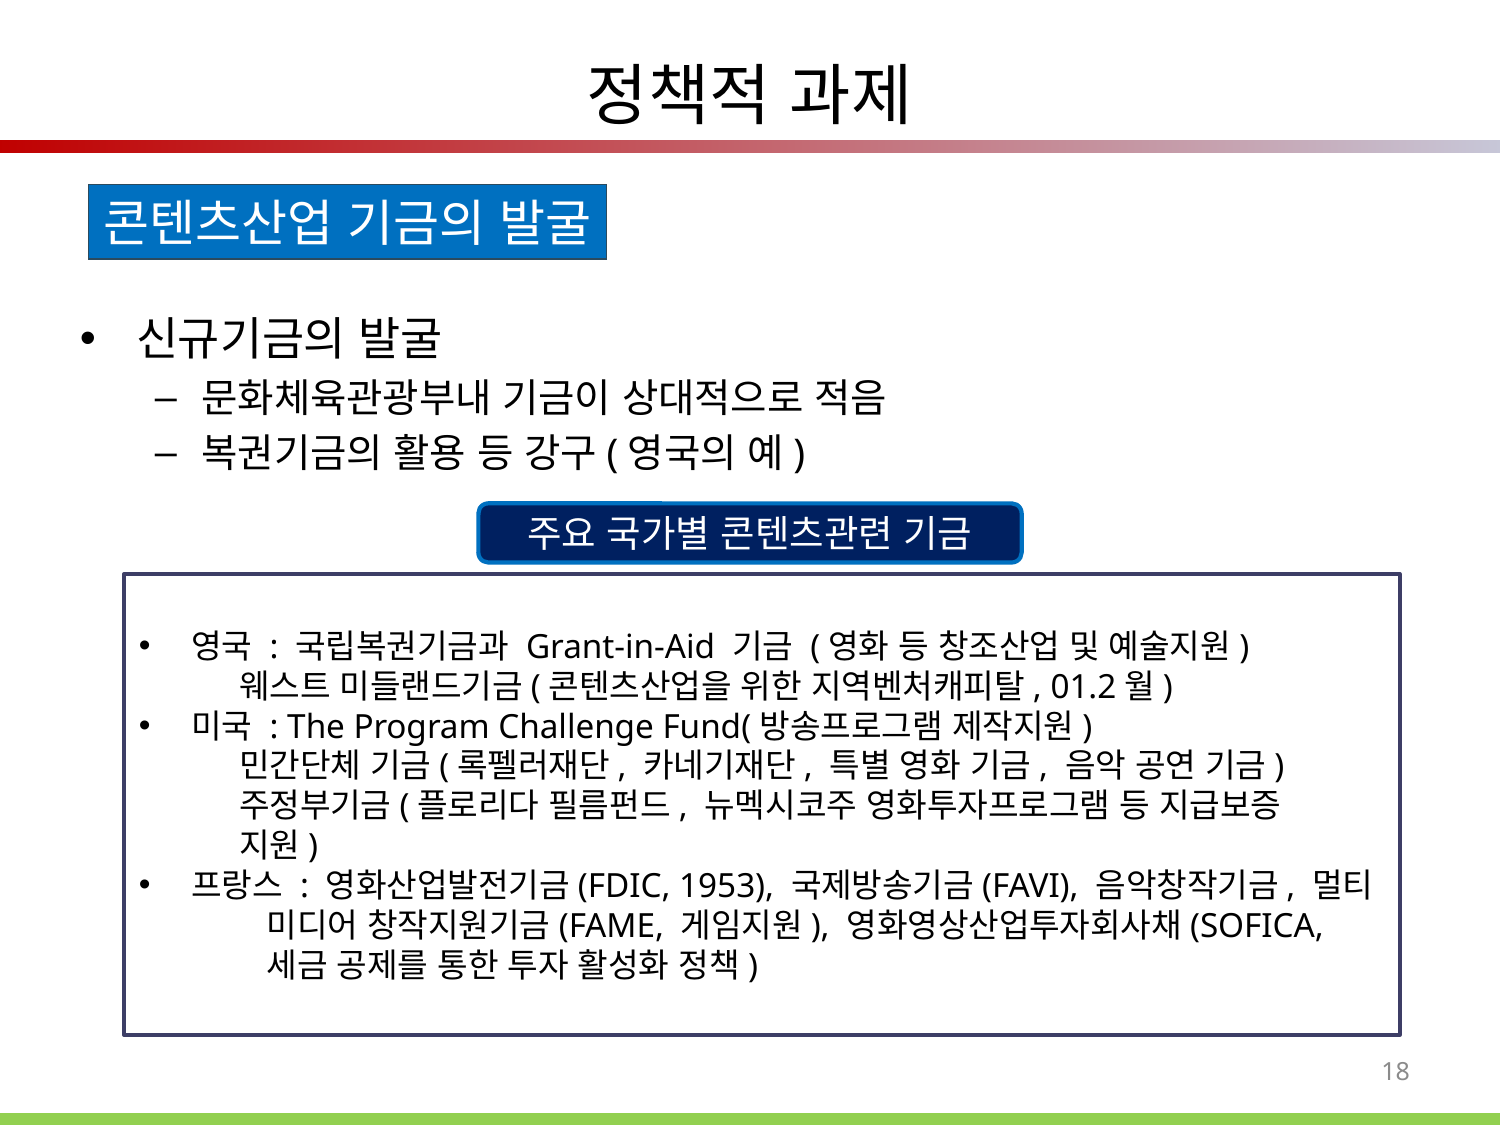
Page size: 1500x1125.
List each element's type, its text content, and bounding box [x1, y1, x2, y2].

text_box 영국 : 국립복권기금과 Grant-in-Aid 기금 (영화 등 창조산업 및 예술지원) 웨스트 미들랜드기금(콘텐츠산업을 위한 지역벤처캐피탈, 01.2월) 미국 : The Program Challenge Fund(방송프로그램 제작지원) 민간단체 기금(록펠러재단, 카네기재단, 특별 영화 기금, 음악 공연 기금) 주정부기금(플로리다 필름펀드, 뉴멕시코주 영화투자프로그램 등 지급보증 지원) 프랑스 : 영화산업발전기금(FDIC, 1953), 국제방송기금(FAVI), 음악창작기금, 멀티 미디어 창작지원기금(FAME, 게임지원), 영화영상산업투자회사채(SOFICA, 세금 공제를 통한 투자 활성화 정책) [122, 572, 1402, 1037]
title 정책적 과제 [74, 44, 1426, 141]
text_box 주요 국가별 콘텐츠관련 기금 [476, 501, 1024, 565]
slide_number 18 [1074, 1042, 1425, 1103]
text_box 콘텐츠산업 기금의 발굴 [88, 184, 607, 260]
list 신규기금의 발굴 문화체육관광부내 기금이 상대적으로 적음 복권기금의 활용 등 강구(영국의 예) [64, 302, 1416, 1125]
